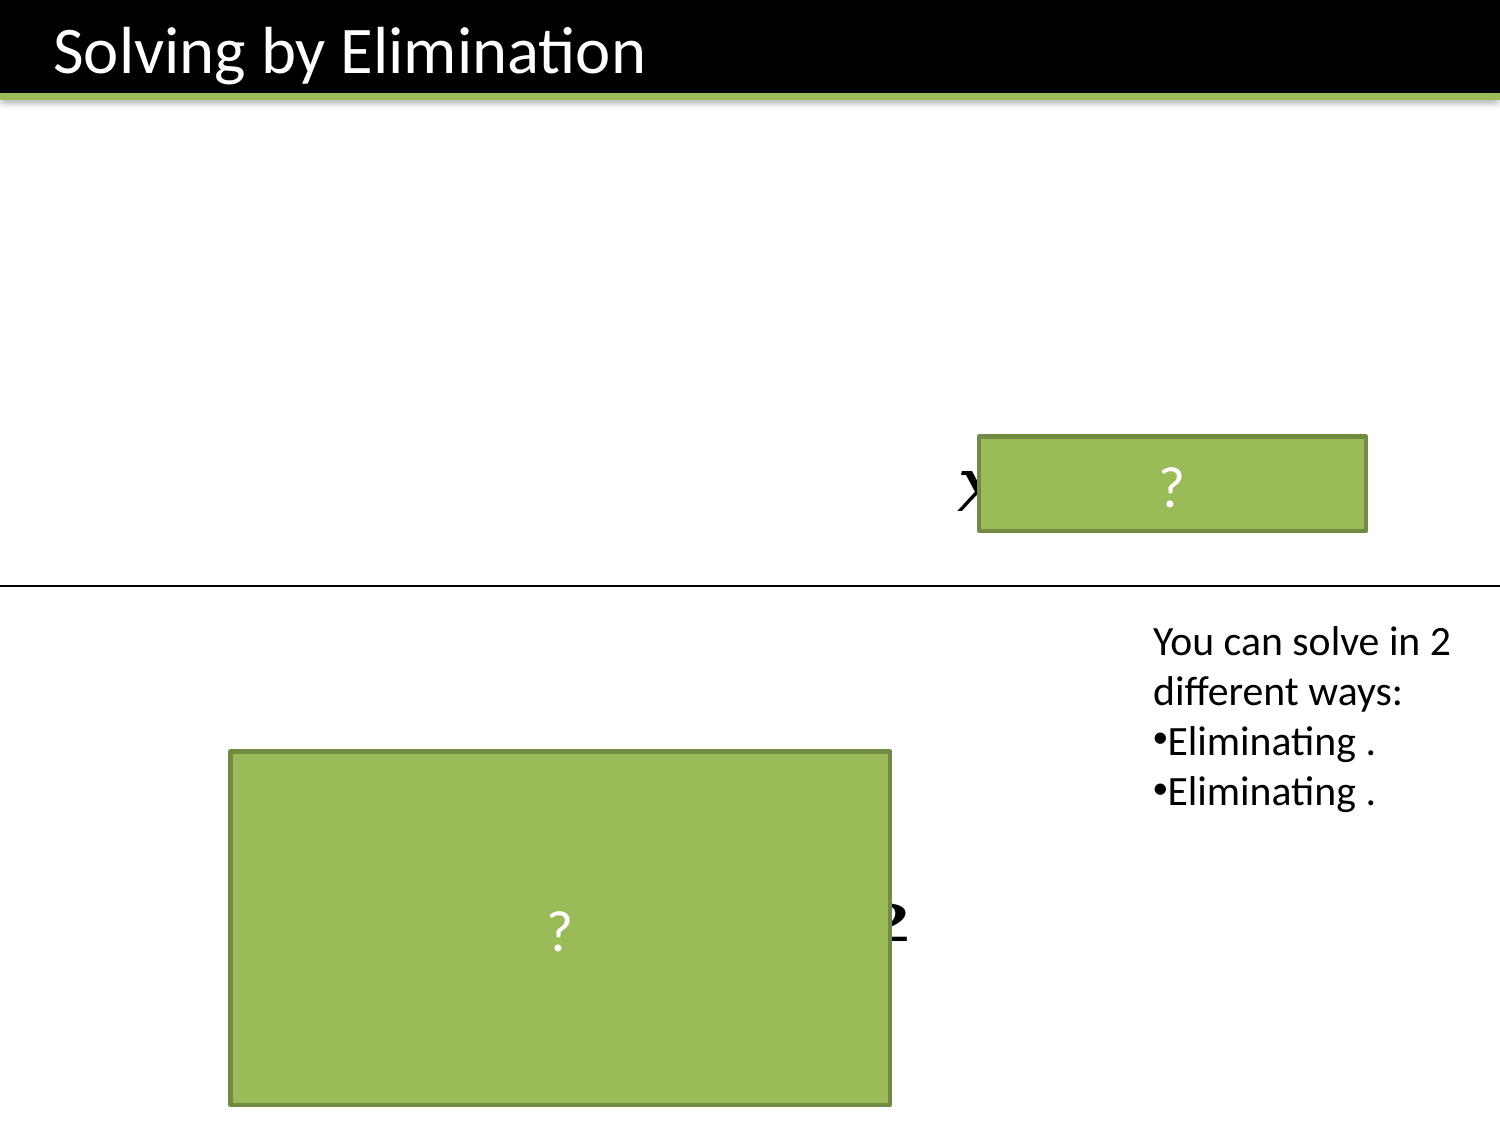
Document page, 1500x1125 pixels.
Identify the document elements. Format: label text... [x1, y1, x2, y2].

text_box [0, 0, 1500, 99]
text_box ? [228, 749, 892, 1107]
text_box ? [977, 434, 1368, 533]
